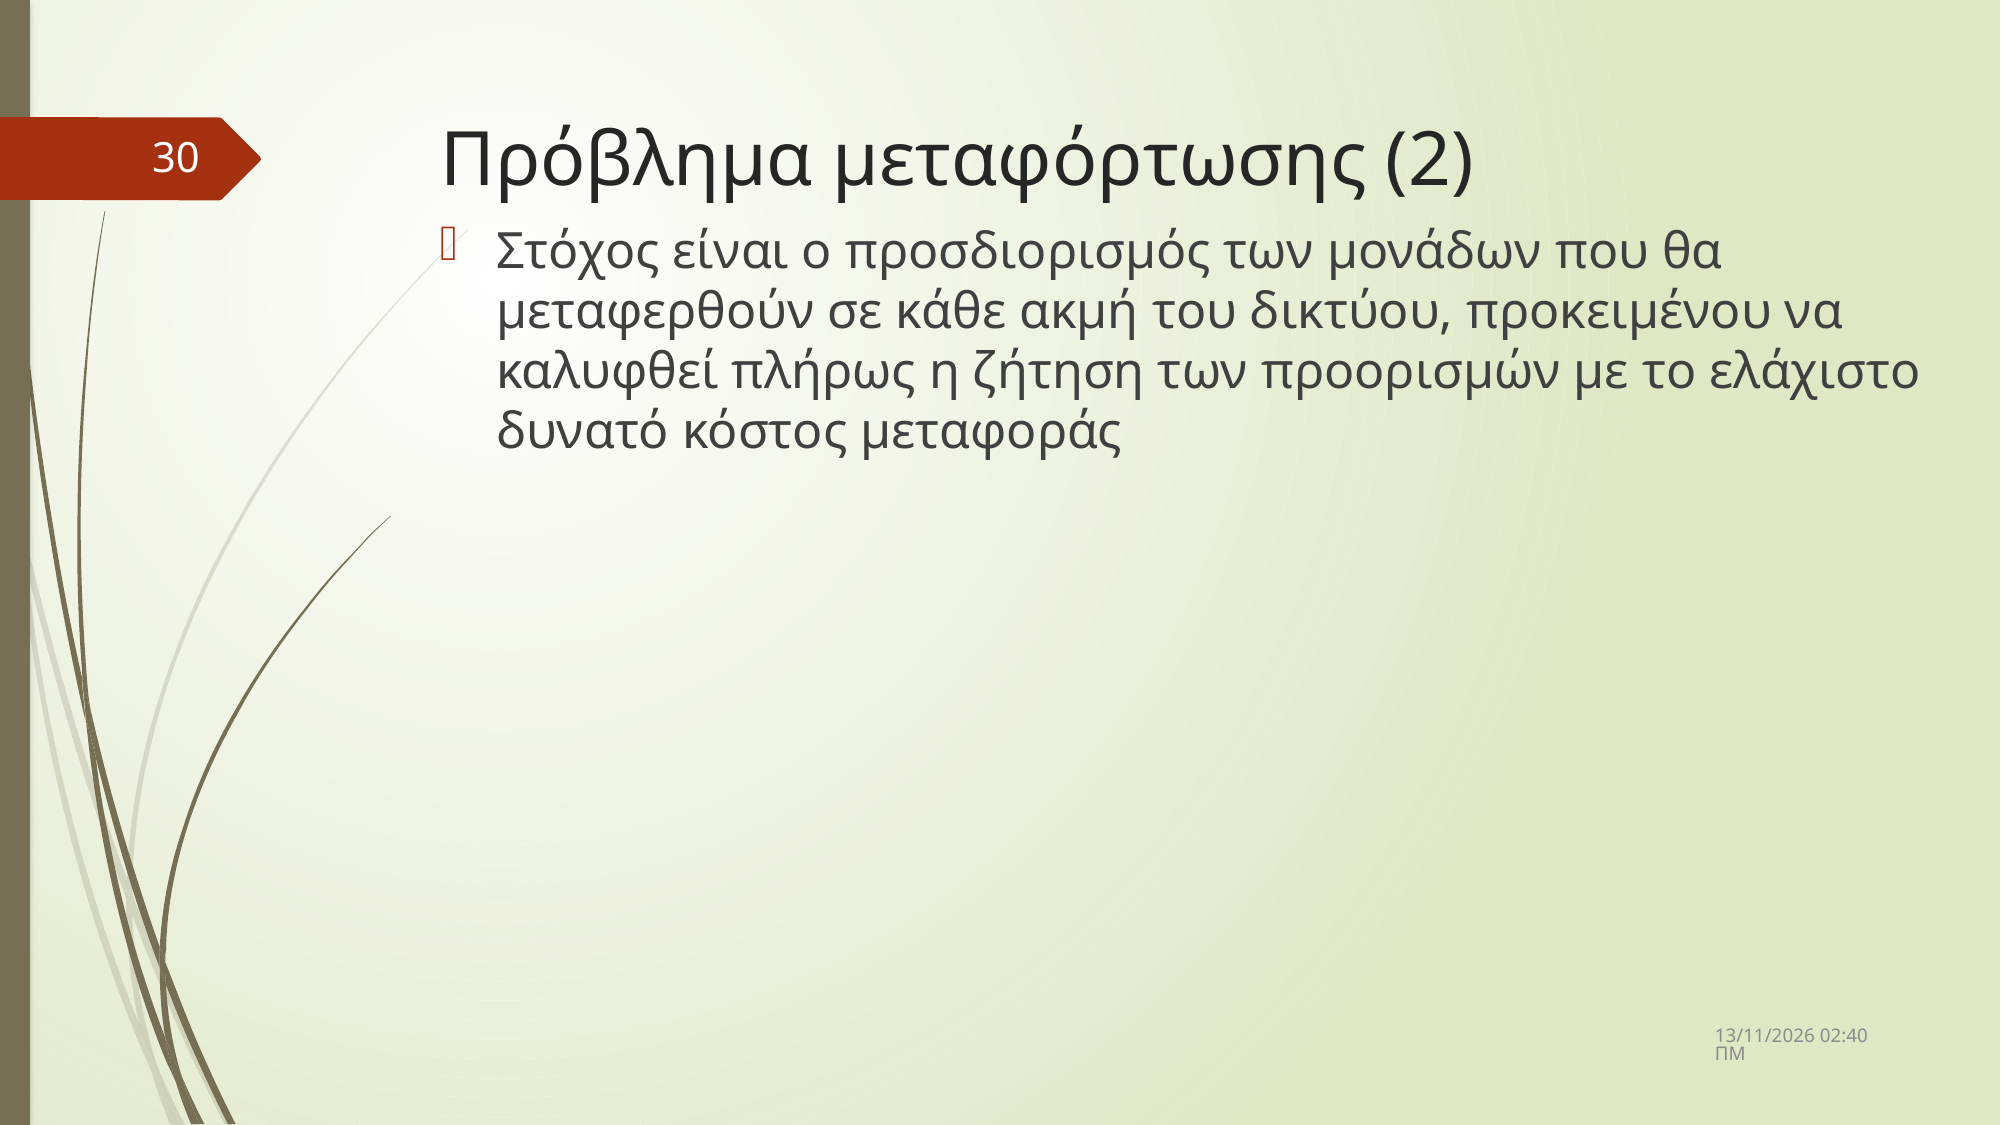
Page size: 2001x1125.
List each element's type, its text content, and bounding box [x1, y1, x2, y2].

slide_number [1699, 1005, 1888, 1067]
title Πρόβλημα μεταφόρτωσης (2) [425, 102, 1888, 211]
list Στόχος είναι ο προσδιορισμός των μονάδων που θα μεταφερθούν σε κάθε ακμή του δικτύου, προκειμένου να καλυφθεί πλήρως η ζήτηση των προορισμών με το ελάχιστο δυνατό κόστος μεταφοράς [424, 211, 2000, 1125]
slide_number 30 [87, 129, 216, 190]
